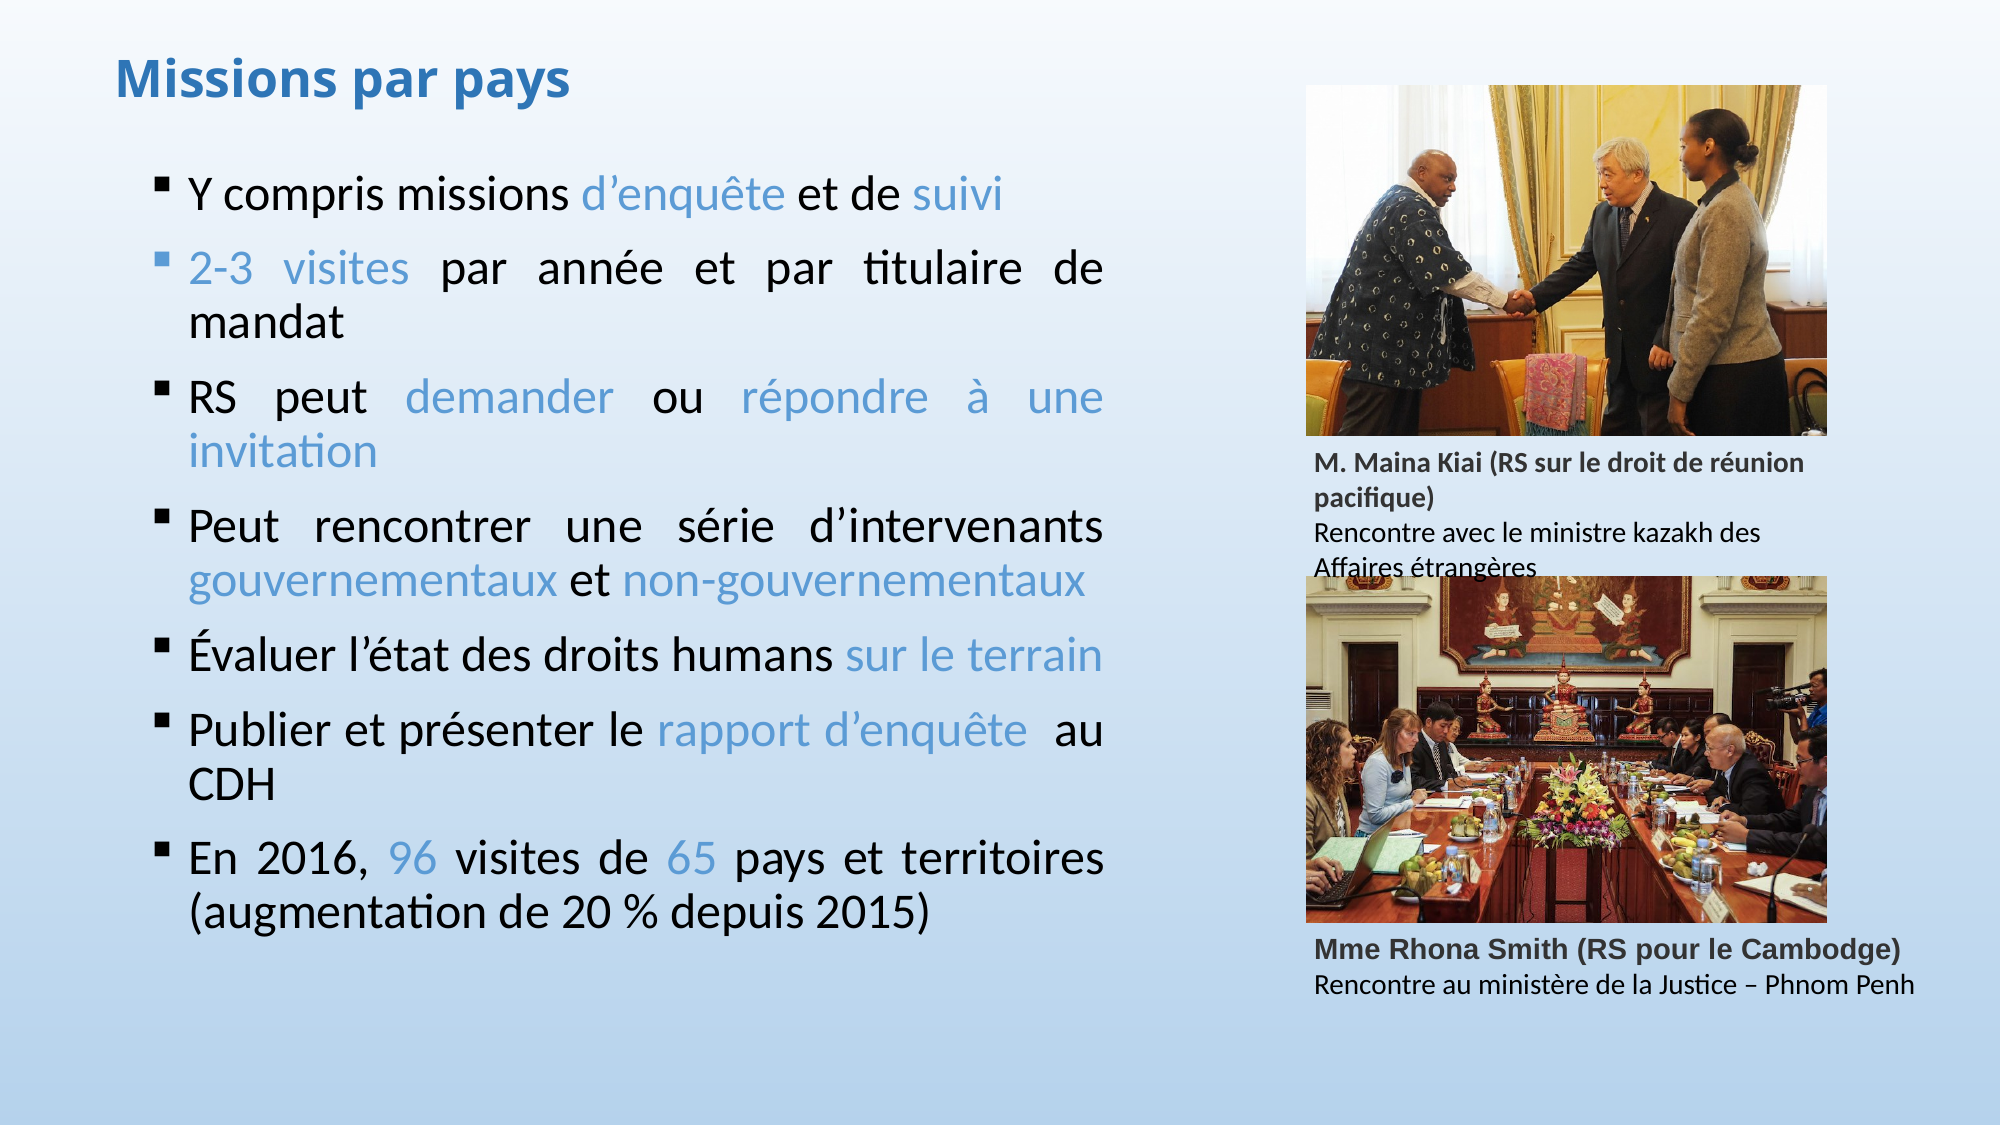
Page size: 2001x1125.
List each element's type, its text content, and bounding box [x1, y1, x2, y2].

picture [1306, 85, 1827, 436]
title Missions par pays [90, 45, 1223, 162]
text_box M. Maina Kiai (RS sur le droit de réunion pacifique) Rencontre avec le ministre kazakh des Affaires étrangères [1306, 435, 1865, 591]
text_box Y compris missions d’enquête et de suivi 2-3 visites par année et par titulaire de mandat RS peut demander ou répondre à une invitation Peut rencontrer une série d’intervenants gouvernementaux et non-gouvernementaux Évaluer l’état des droits humans sur le terrain Publier et présenter le rapport d’enquête au CDH En 2016, 96 visites de 65 pays et territoires (augmentation de 20 % depuis 2015) [135, 159, 1120, 962]
text_box Mme Rhona Smith (RS pour le Cambodge) Rencontre au ministère de la Justice – Phnom Penh [1306, 922, 1952, 1008]
picture [1306, 576, 1827, 923]
